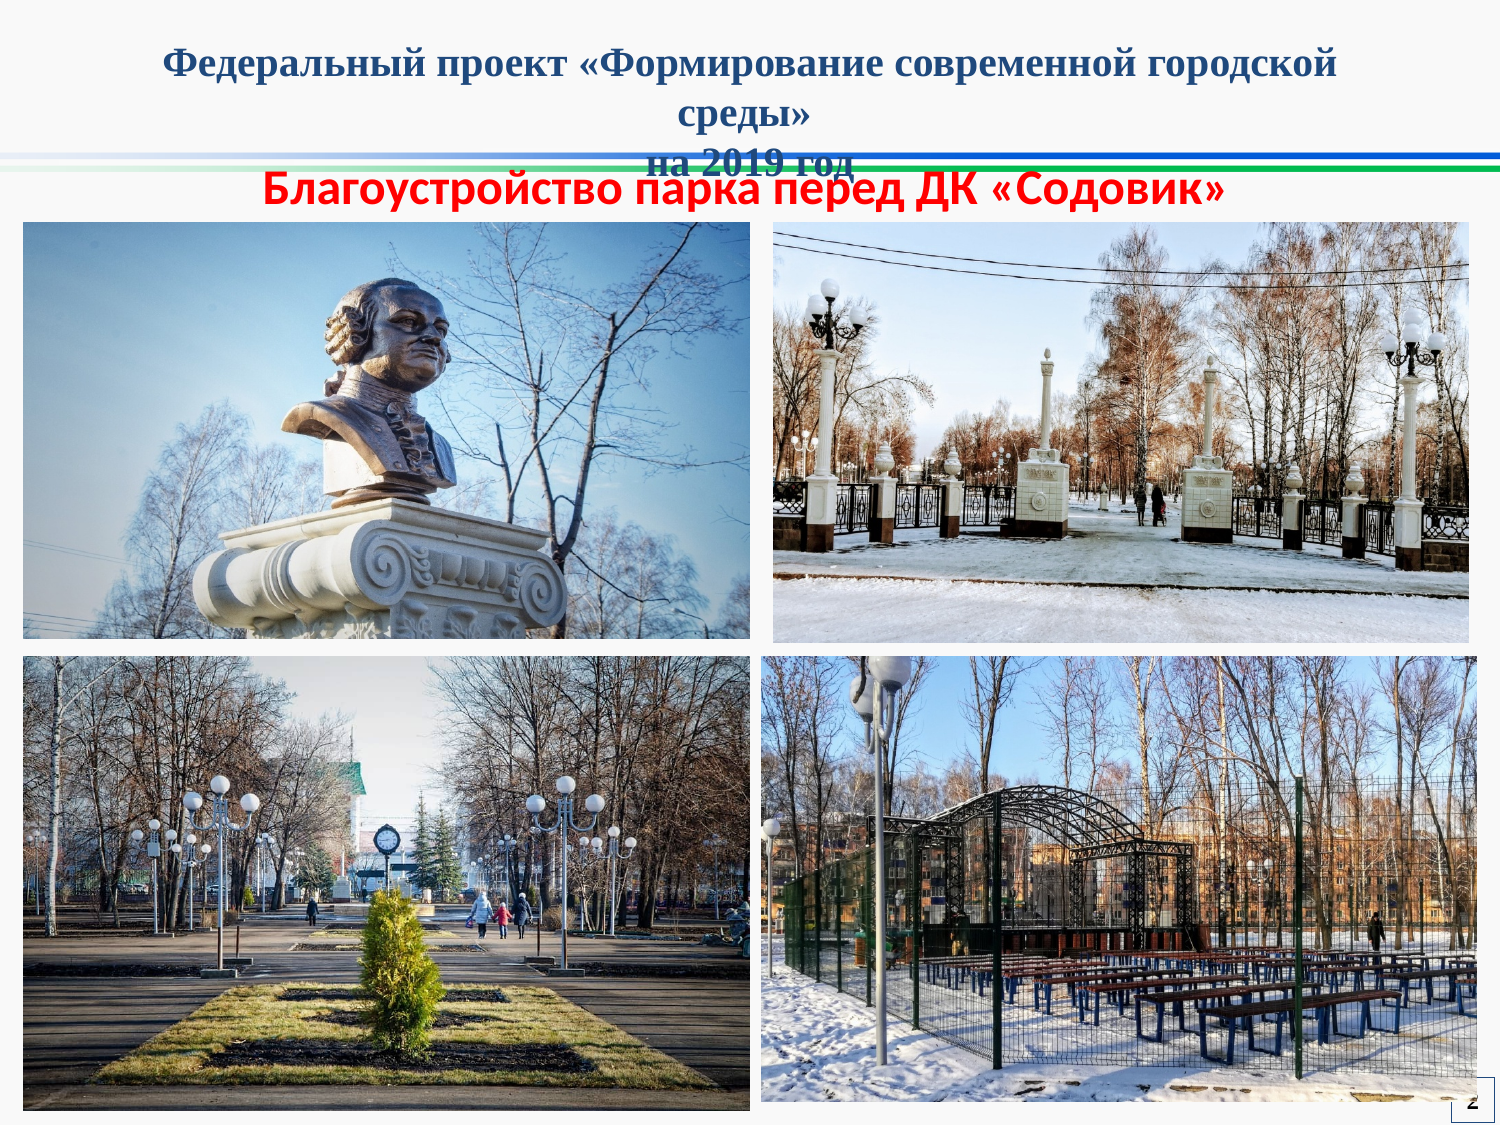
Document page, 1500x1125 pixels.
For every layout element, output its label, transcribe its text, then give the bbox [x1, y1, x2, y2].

title Федеральный проект «Формирование современной городской среды» на 2019 год [75, 45, 1425, 126]
text_box Благоустройство парка перед ДК «Содовик» [247, 147, 1252, 222]
picture [0, 0, 1500, 1125]
text_box 2 [1451, 1077, 1495, 1123]
